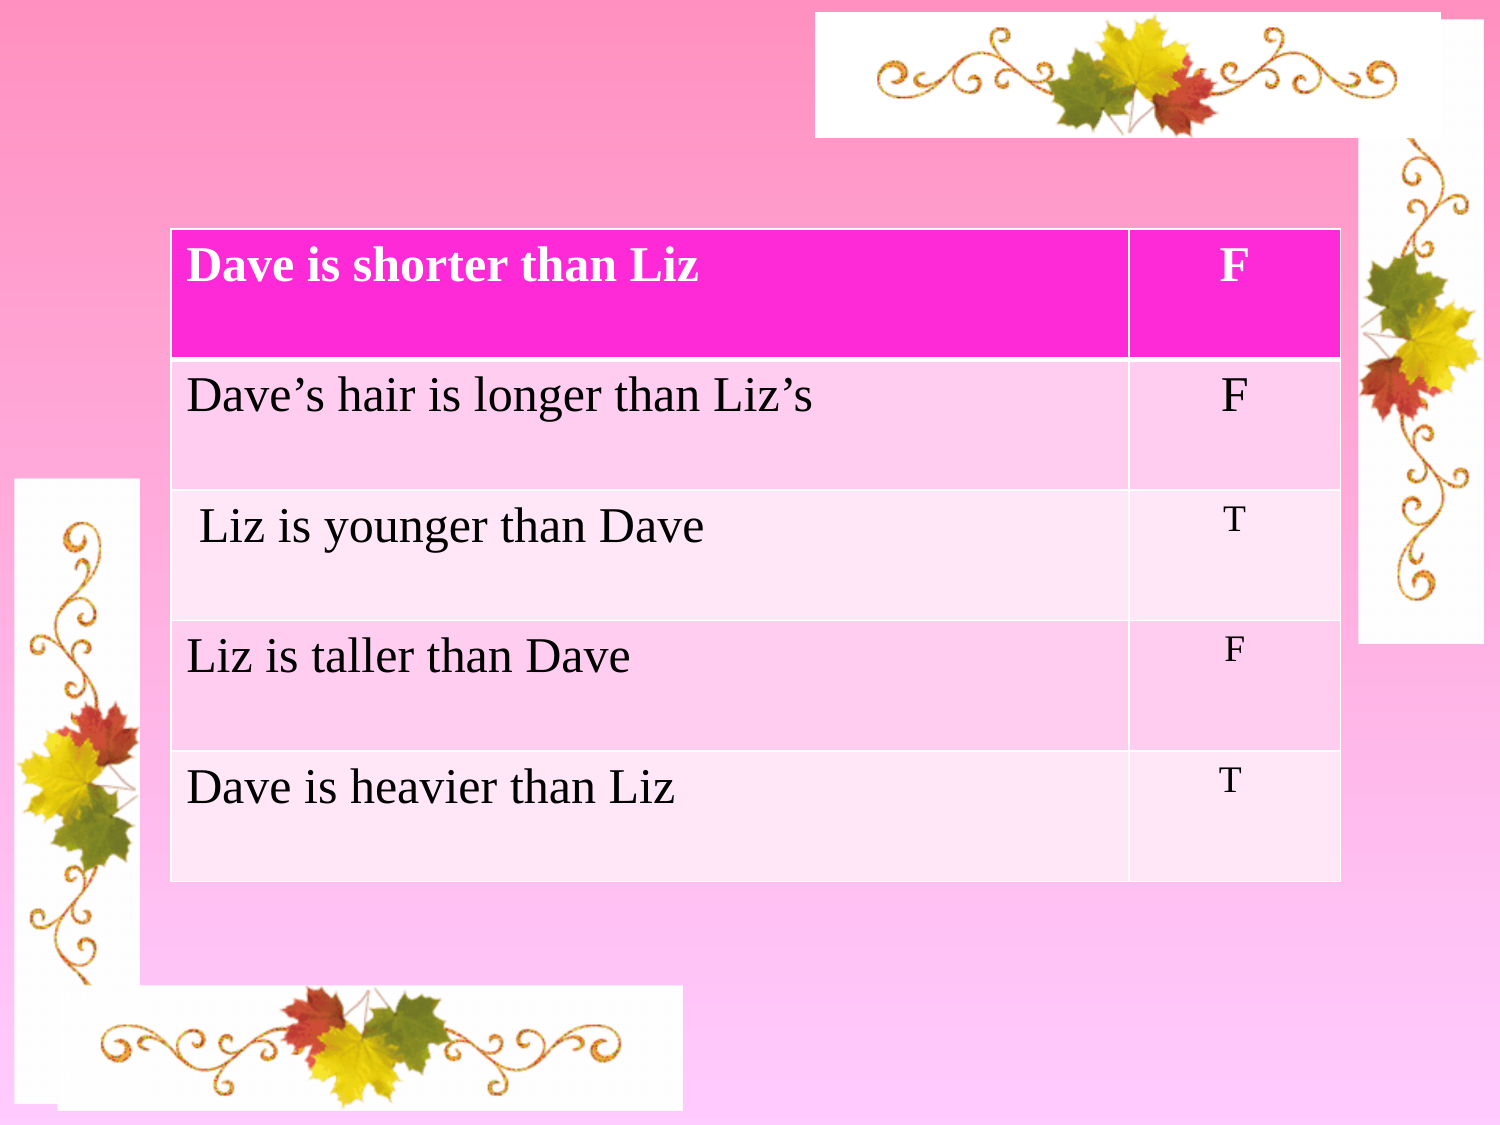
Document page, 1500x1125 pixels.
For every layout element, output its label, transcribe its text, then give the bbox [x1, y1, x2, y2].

table_cell F [1130, 621, 1340, 750]
table_cell T [1130, 491, 1340, 620]
table_header F [1130, 230, 1340, 357]
table_cell Liz is taller than Dave [172, 621, 1128, 750]
table_cell F [1130, 362, 1340, 489]
picture [58, 986, 682, 1110]
table_cell Dave is heavier than Liz [172, 752, 1128, 881]
picture [15, 479, 139, 1103]
table_cell T [1130, 752, 1340, 881]
table_cell Liz is younger than Dave [172, 491, 1128, 620]
table_cell Dave’s hair is longer than Liz’s [172, 362, 1128, 489]
picture [815, 12, 1483, 643]
table_header Dave is shorter than Liz [172, 230, 1128, 357]
